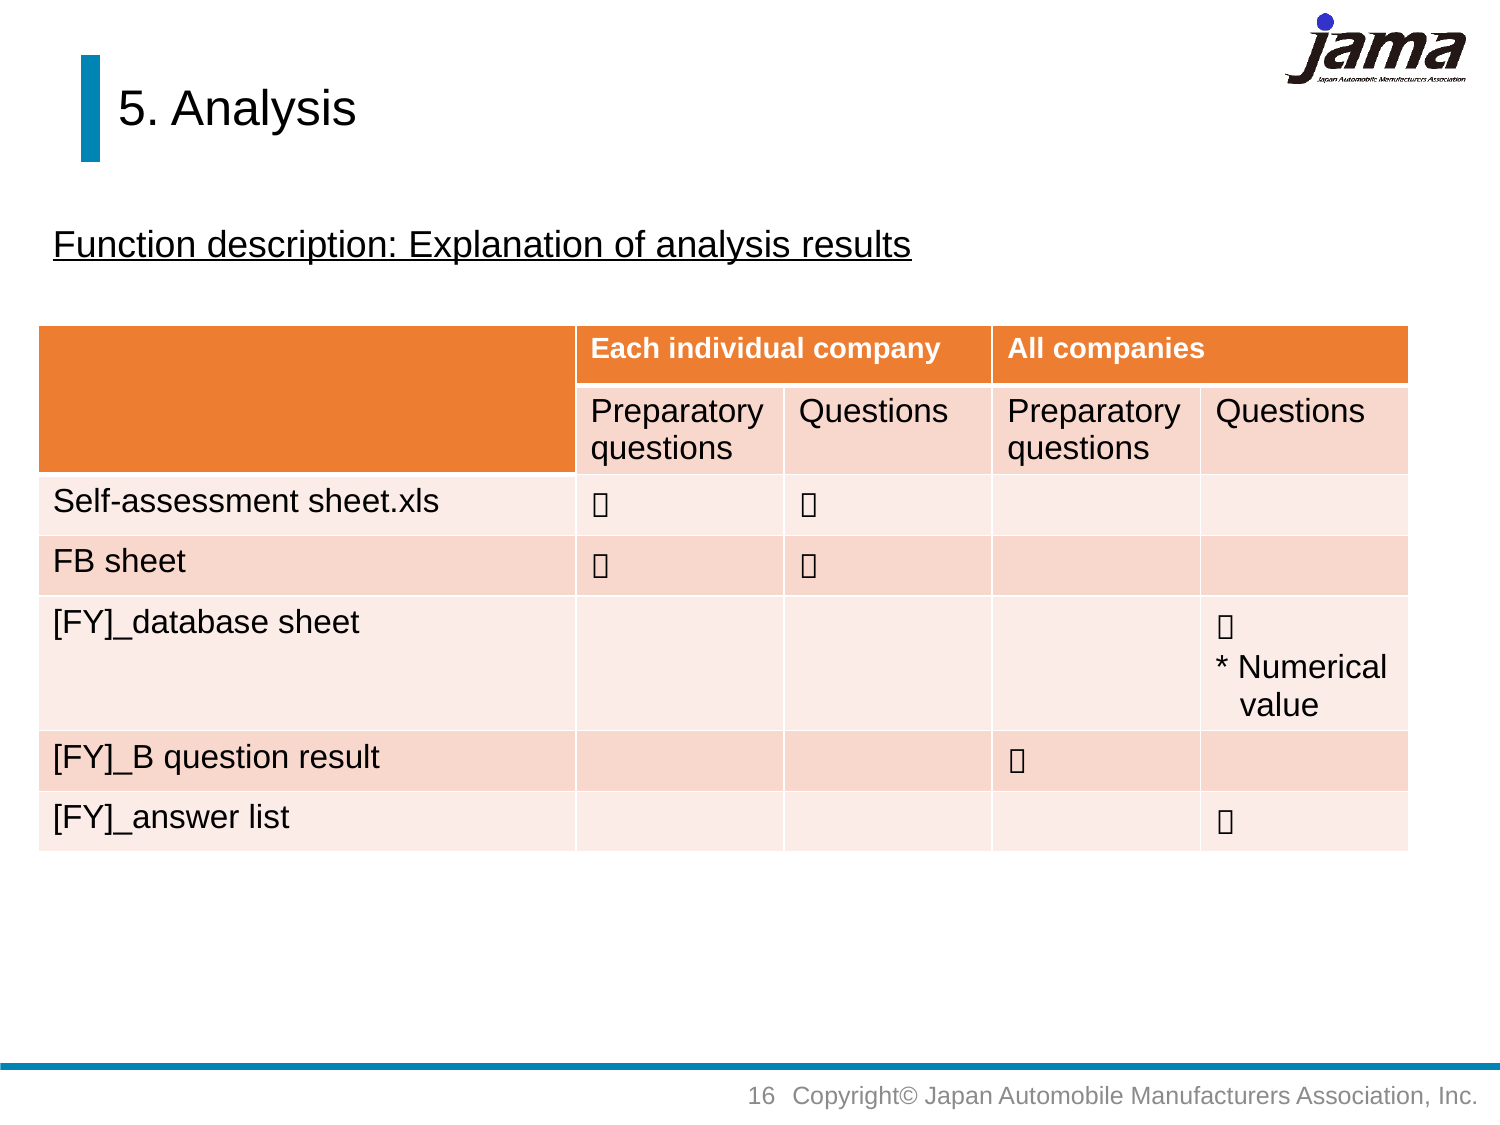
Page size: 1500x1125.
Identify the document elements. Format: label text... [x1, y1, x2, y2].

table_header [39, 326, 575, 472]
table_cell  * Numerical value [1201, 597, 1408, 730]
table_cell [1201, 475, 1408, 535]
table_cell Preparatory questions [577, 388, 783, 474]
footer Copyright© Japan Automobile Manufacturers Association, Inc. [931, 1065, 1500, 1125]
table_cell [FY]_database sheet [39, 597, 575, 730]
table_cell [993, 475, 1200, 535]
table_cell [993, 597, 1200, 730]
table_cell  [993, 731, 1200, 791]
table_cell Questions [785, 388, 991, 474]
table_cell [785, 792, 991, 851]
list Function description: Explanation of analysis results [37, 217, 1332, 288]
table_cell FB sheet [39, 536, 575, 595]
table_cell Preparatory questions [993, 388, 1200, 474]
table_cell [785, 731, 991, 791]
table_header Each individual company [577, 326, 991, 383]
table_cell Questions [1201, 388, 1408, 474]
table_cell  [785, 536, 991, 595]
table_cell [577, 597, 783, 730]
table_header All companies [993, 326, 1408, 383]
table_cell  [1201, 792, 1408, 851]
table_cell  [577, 536, 783, 595]
table_cell  [785, 475, 991, 535]
table_cell [577, 731, 783, 791]
table_cell  [577, 475, 783, 535]
picture [1285, 13, 1466, 84]
table_cell [1201, 731, 1408, 791]
table_cell [993, 536, 1200, 595]
table_cell [FY]_answer list [39, 792, 575, 851]
table_cell [577, 792, 783, 851]
title 5. Analysis [103, 59, 1397, 159]
table_cell [993, 792, 1200, 851]
table_cell [1201, 536, 1408, 595]
slide_number 16 [592, 1065, 931, 1125]
table_cell [785, 597, 991, 730]
table_cell Self-assessment sheet.xls [39, 477, 575, 535]
table_cell [FY]_B question result [39, 731, 575, 791]
